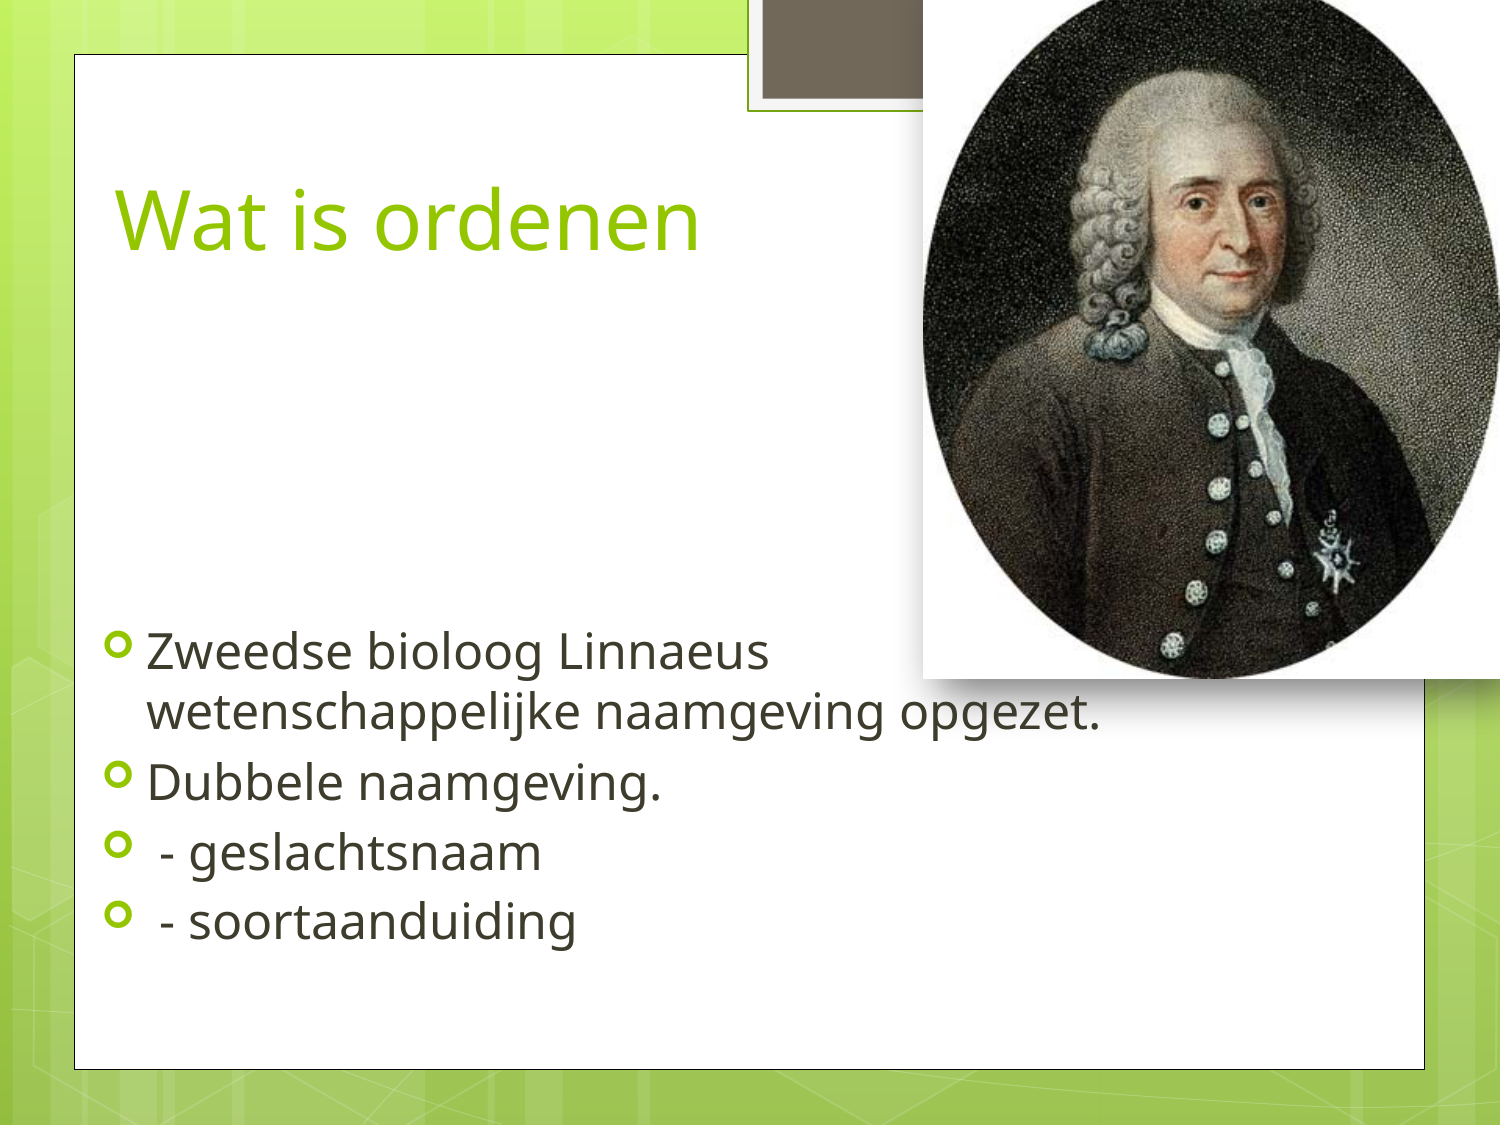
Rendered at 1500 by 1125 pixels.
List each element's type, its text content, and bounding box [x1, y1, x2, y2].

list Zweedse bioloog Linnaeus wetenschappelijke naamgeving opgezet. Dubbele naamgeving. - geslachtsnaam - soortaanduiding [75, 612, 1187, 1125]
picture [923, 0, 1500, 679]
title Wat is ordenen [99, 87, 905, 275]
